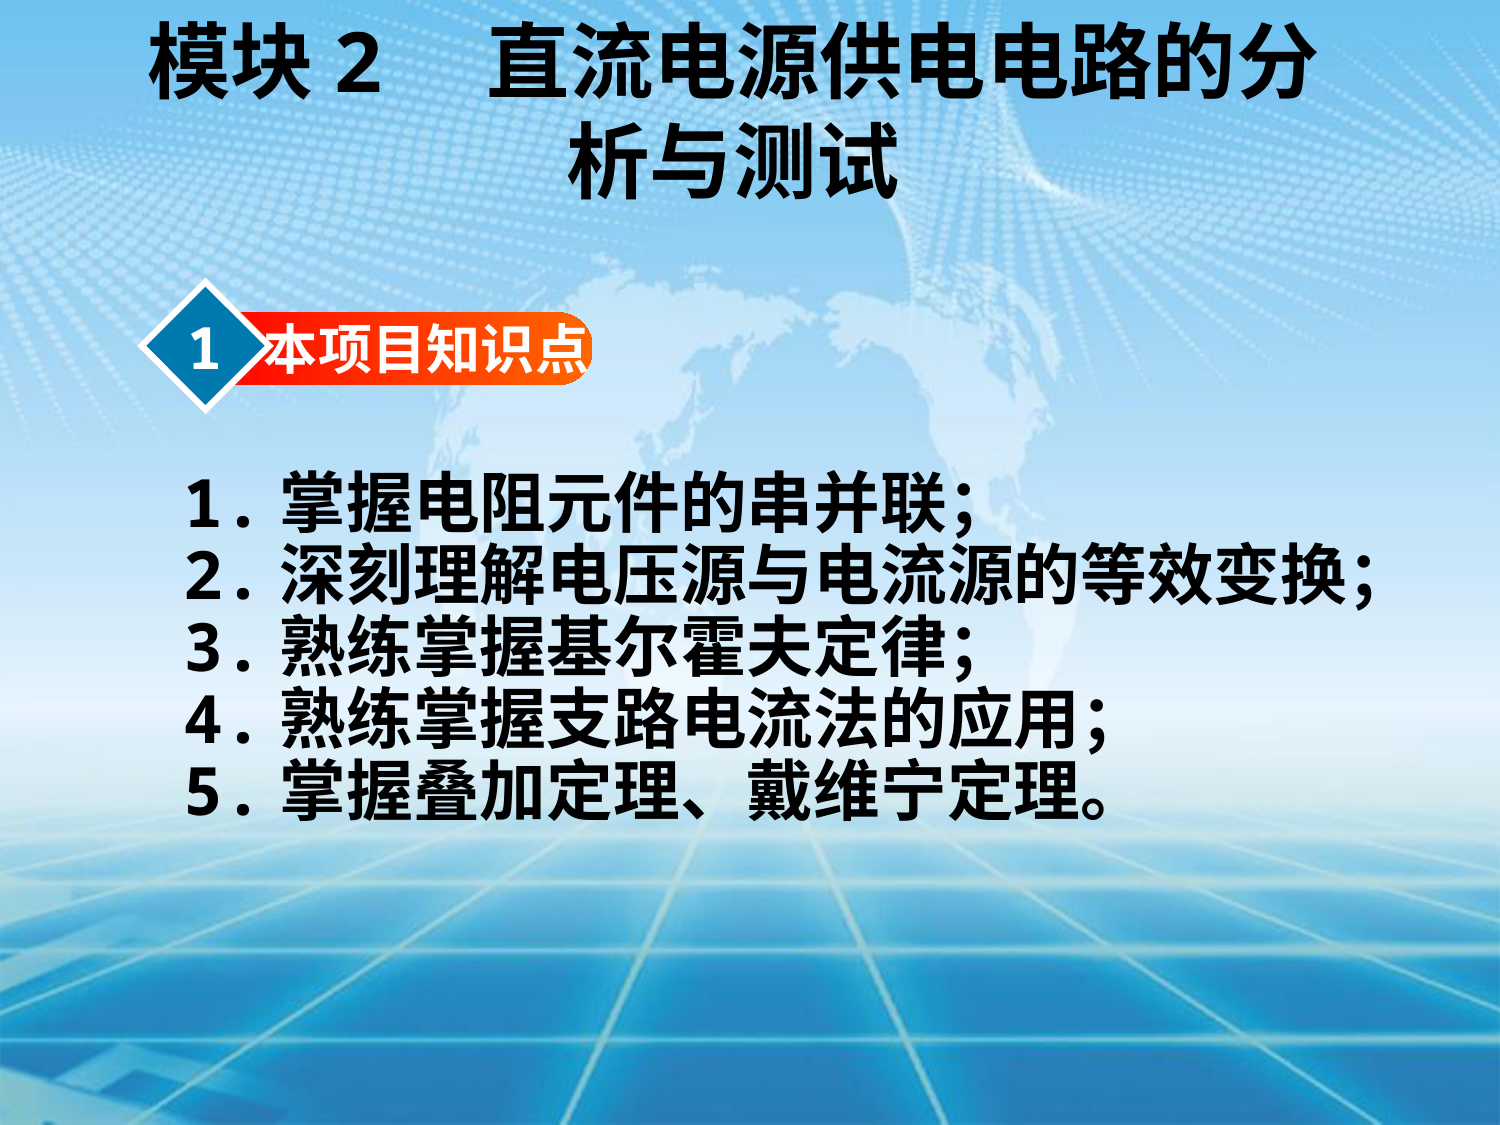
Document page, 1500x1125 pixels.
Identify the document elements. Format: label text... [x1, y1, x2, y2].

text_box [240, 312, 249, 321]
text_box 1 [141, 282, 249, 410]
text_box 本项目知识点 [249, 307, 612, 388]
text_box [233, 369, 249, 385]
picture [0, 0, 1500, 1125]
text_box 模块2 直流电源供电电路的分析与测试 [123, 15, 1343, 204]
text_box 1.掌握电阻元件的串并联； 2.深刻理解电压源与电流源的等效变换； 3.熟练掌握基尔霍夫定律； 4.熟练掌握支路电流法的应用； 5.掌握叠加定理、戴维宁定理。 [169, 462, 1441, 838]
